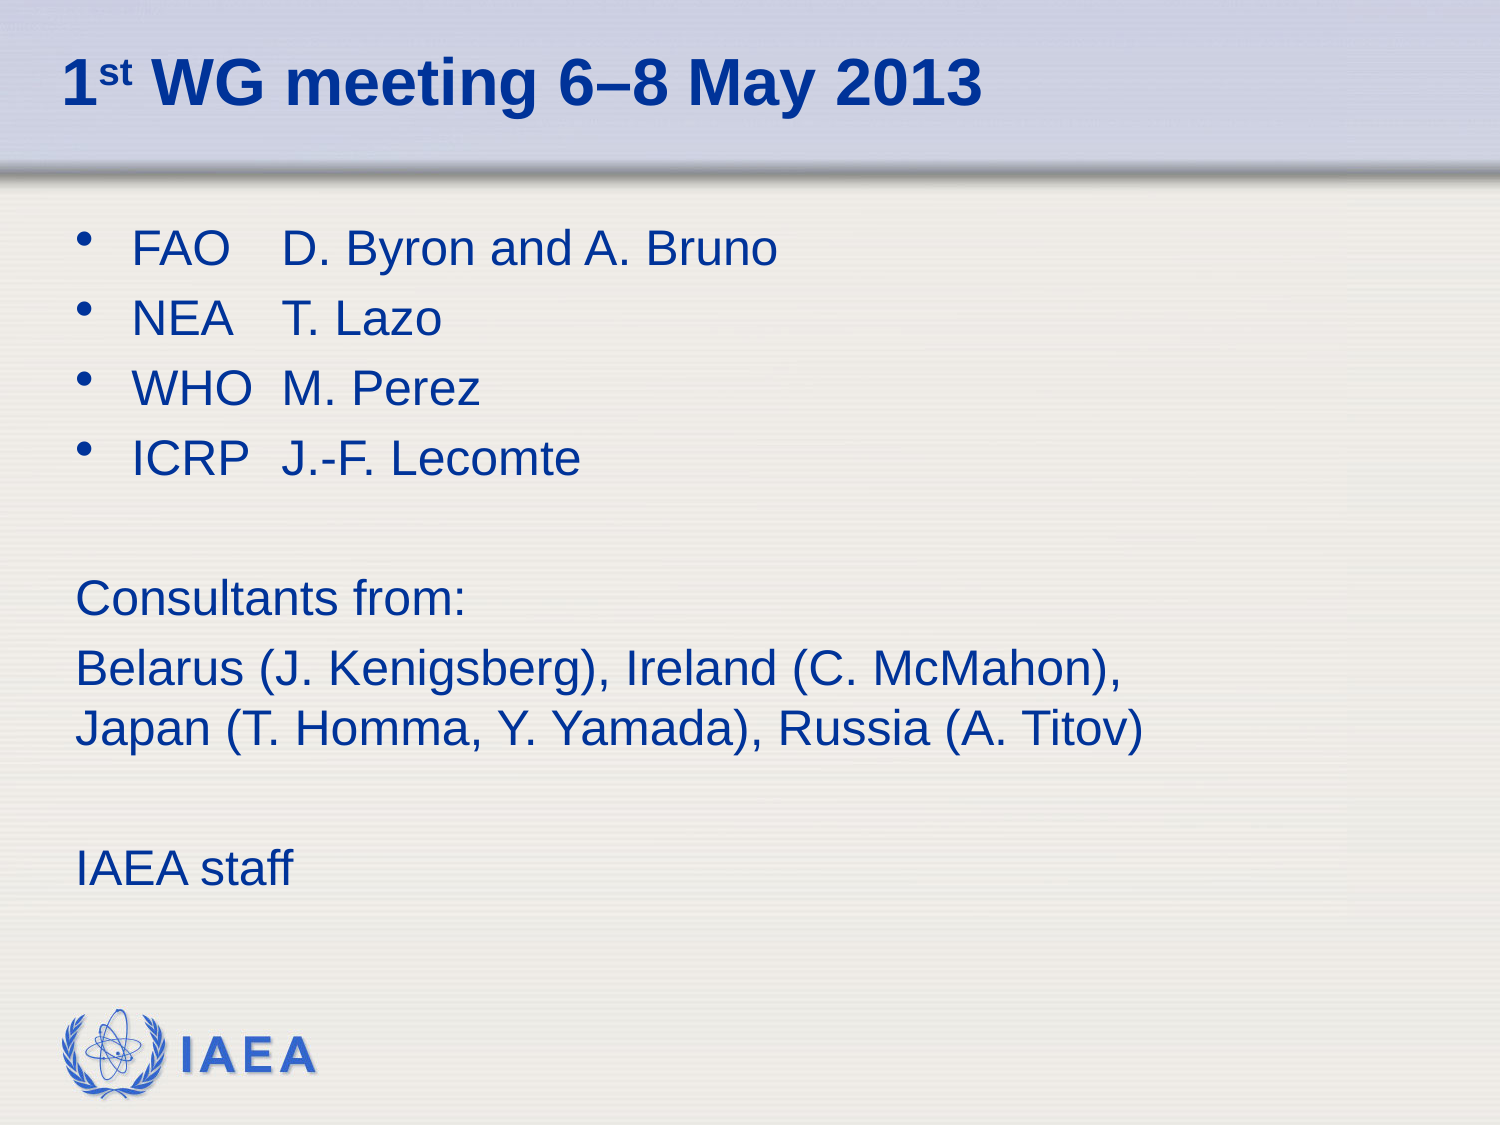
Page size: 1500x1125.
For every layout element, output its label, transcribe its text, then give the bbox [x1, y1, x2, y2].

title 1st WG meeting 6–8 May 2013 [46, 16, 1447, 142]
picture [0, 0, 1500, 1125]
list FAO D. Byron and A. Bruno NEA T. Lazo WHO M. Perez ICRP J.-F. Lecomte Consultants from: Belarus (J. Kenigsberg), Ireland (C. McMahon), Japan (T. Homma, Y. Yamada), Russia (A. Titov) IAEA staff [60, 208, 1498, 959]
